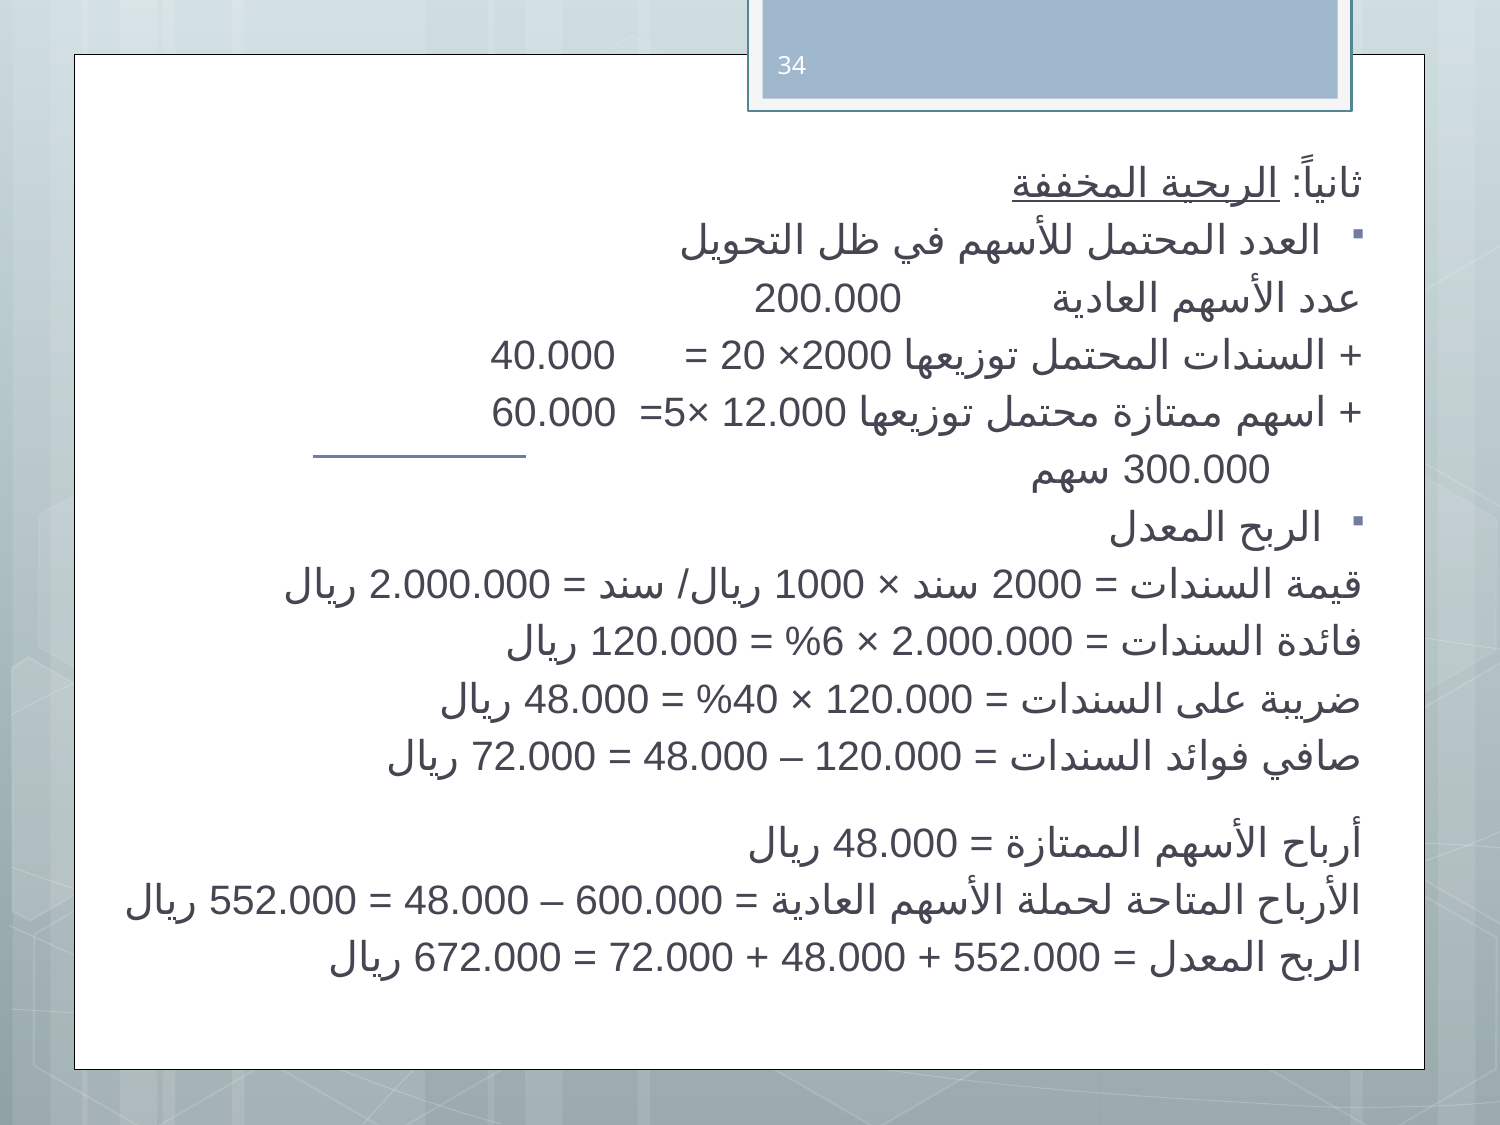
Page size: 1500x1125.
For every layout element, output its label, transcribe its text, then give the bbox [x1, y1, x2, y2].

list ثانياً: الربحية المخففة العدد المحتمل للأسهم في ظل التحويل عدد الأسهم العادية 200.000 + السندات المحتمل توزيعها 2000× 20 = 40.000 + اسهم ممتازة محتمل توزيعها 12.000 ×5= 60.000 300.000 سهم الربح المعدل قيمة السندات = 2000 سند × 1000 ريال/ سند = 2.000.000 ريال فائدة السندات = 2.000.000 × 6% = 120.000 ريال ضريبة على السندات = 120.000 × 40% = 48.000 ريال صافي فوائد السندات = 120.000 – 48.000 = 72.000 ريال أرباح الأسهم الممتازة = 48.000 ريال الأرباح المتاحة لحملة الأسهم العادية = 600.000 – 48.000 = 552.000 ريال الربح المعدل = 552.000 + 48.000 + 72.000 = 672.000 ريال [99, 149, 1388, 1035]
slide_number 34 [762, 36, 982, 97]
